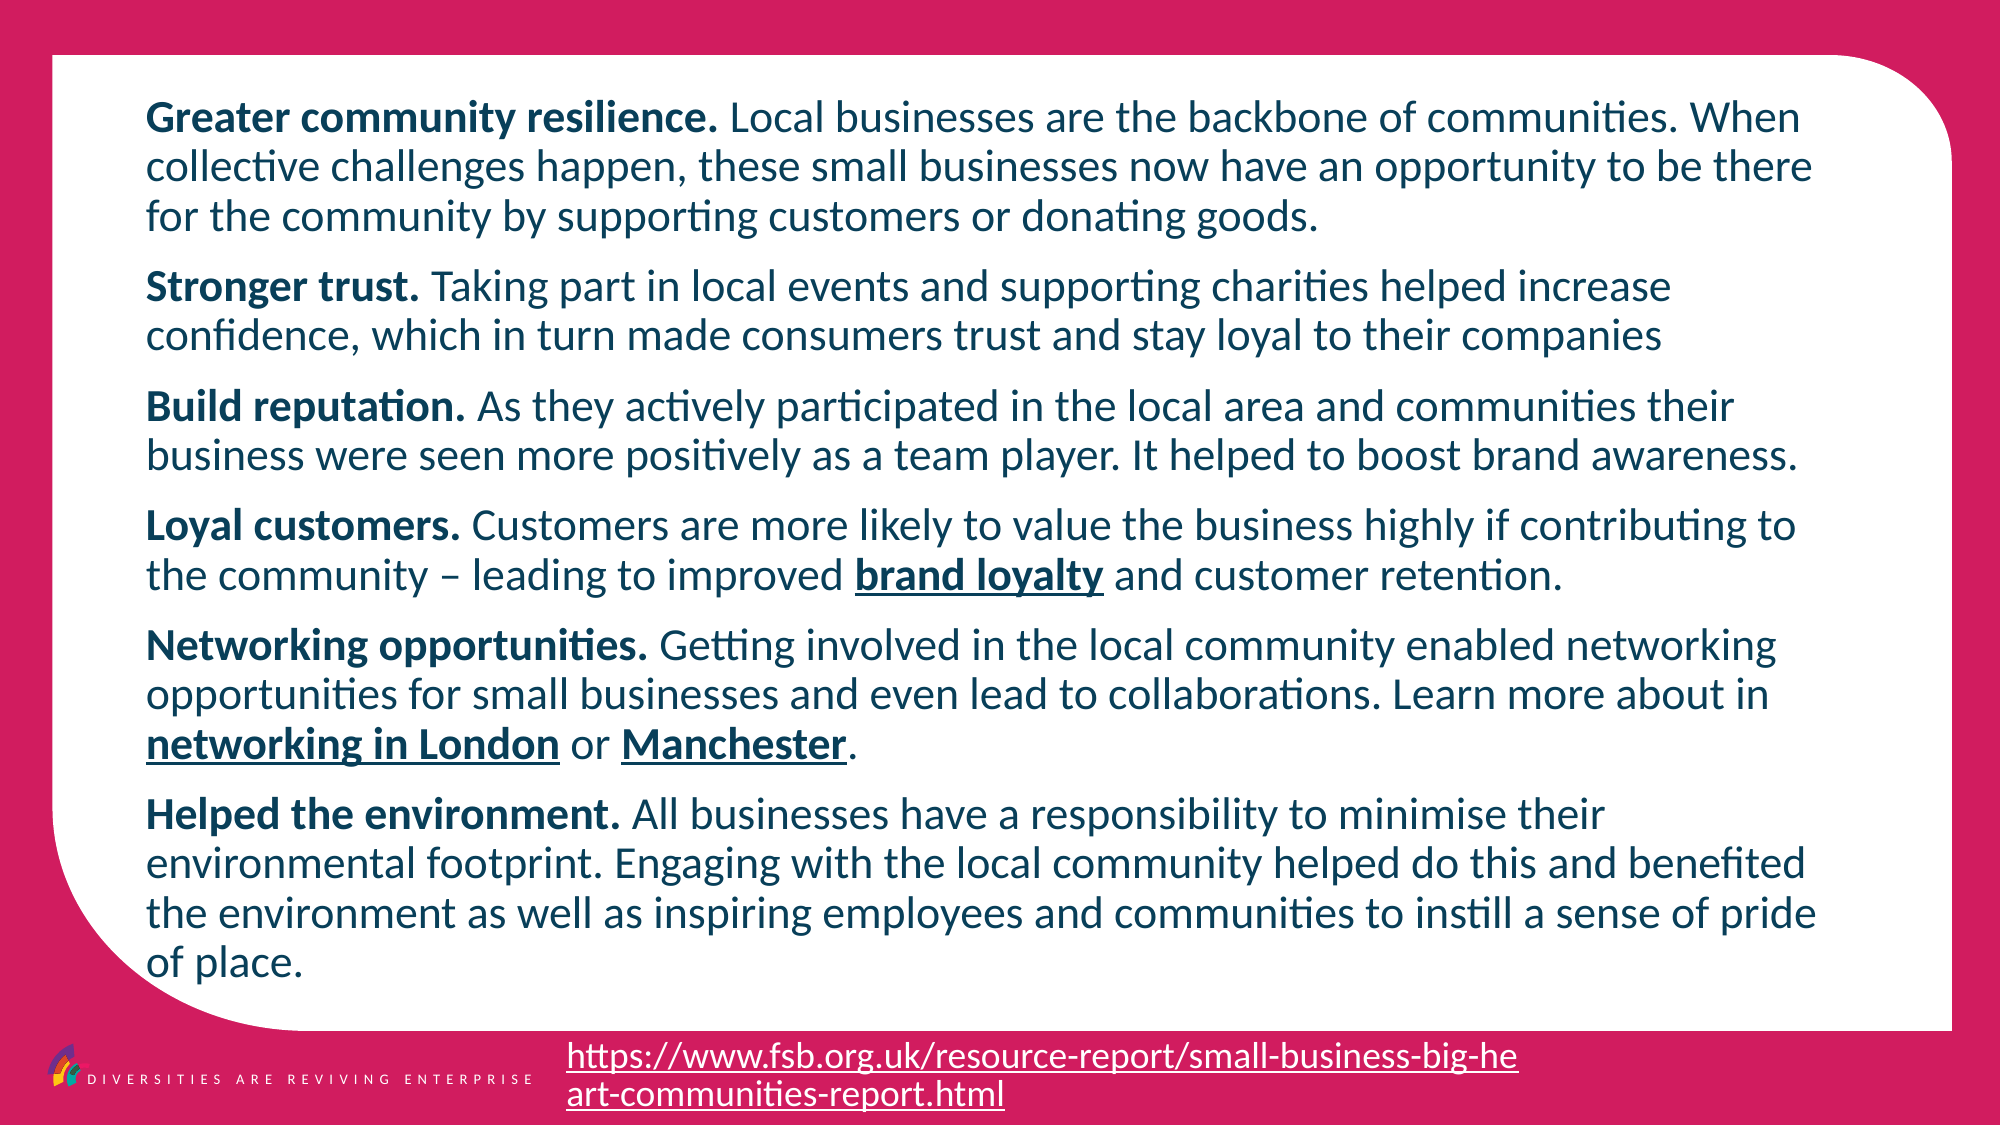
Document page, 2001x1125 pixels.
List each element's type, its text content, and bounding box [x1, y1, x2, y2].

text_box https://www.fsb.org.uk/resource-report/small-business-big-heart-communities-report.html [551, 1023, 1552, 1125]
list Greater community resilience. Local businesses are the backbone of communities. When collective challenges happen, these small businesses now have an opportunity to be there for the community by supporting customers or donating goods. Stronger trust. Taking part in local events and supporting charities helped increase confidence, which in turn made consumers trust and stay loyal to their companies Build reputation. As they actively participated in the local area and communities their business were seen more positively as a team player. It helped to boost brand awareness. Loyal customers. Customers are more likely to value the business highly if contributing to the community – leading to improved brand loyalty and customer retention. Networking opportunities. Getting involved in the local community enabled networking opportunities for small businesses and even lead to collaborations. Learn more about in networking in London or Manchester. Helped the environment. All businesses have a responsibility to minimise their environmental footprint. Engaging with the local community helped do this and benefited the environment as well as inspiring employees and communities to instill a sense of pride of place. [130, 85, 1869, 717]
